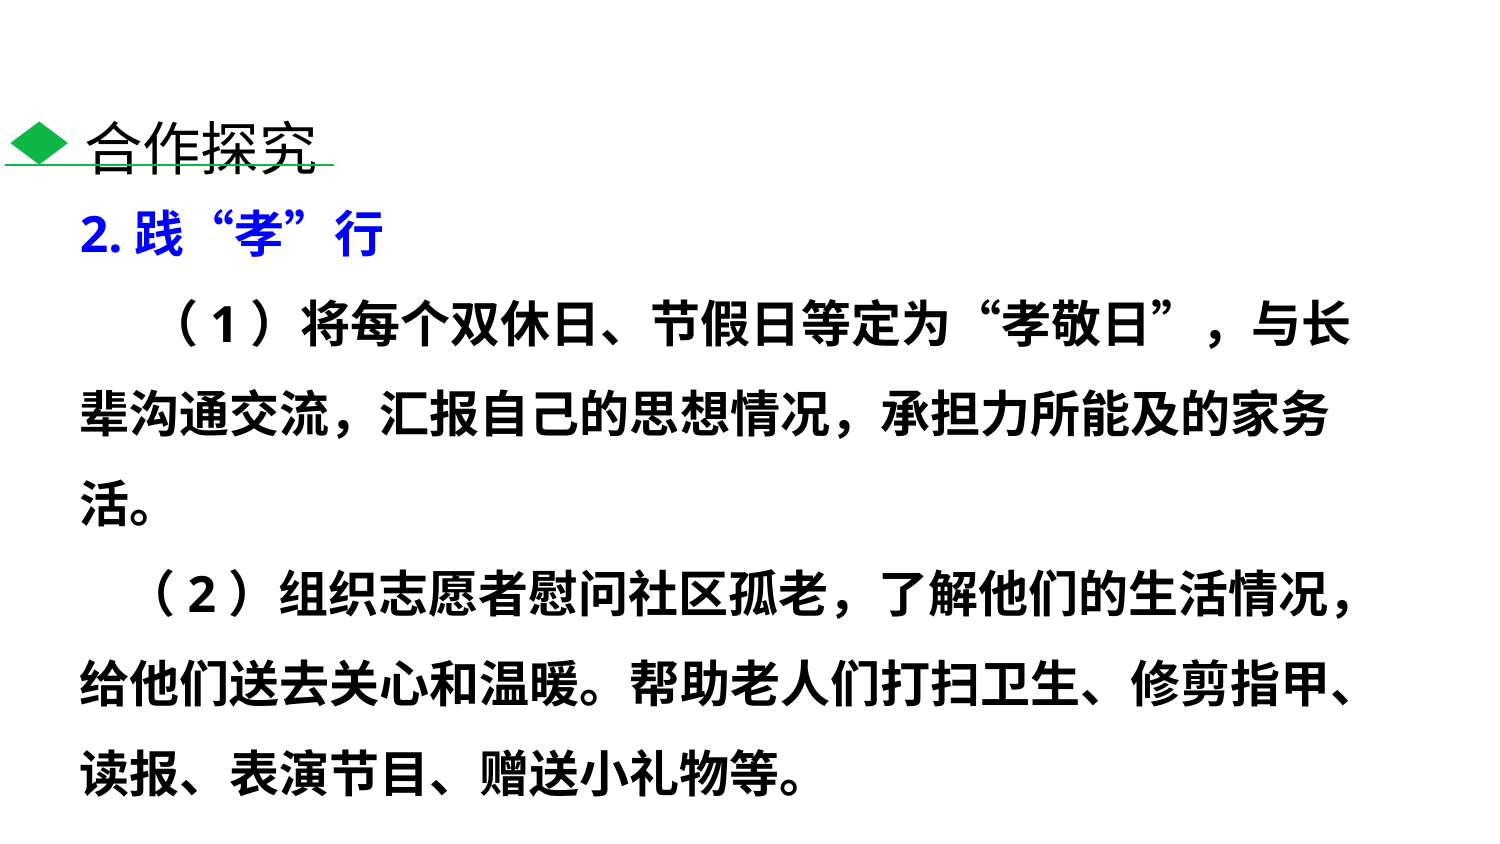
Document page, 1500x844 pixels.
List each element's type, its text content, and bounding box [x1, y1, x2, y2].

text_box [4, 105, 334, 191]
text_box 2.践“孝”行 （1）将每个双休日、节假日等定为“孝敬日”，与长辈沟通交流，汇报自己的思想情况，承担力所能及的家务活。 （2）组织志愿者慰问社区孤老，了解他们的生活情况，给他们送去关心和温暖。帮助老人们打扫卫生、修剪指甲、读报、表演节目、赠送小礼物等。 [65, 195, 1388, 811]
